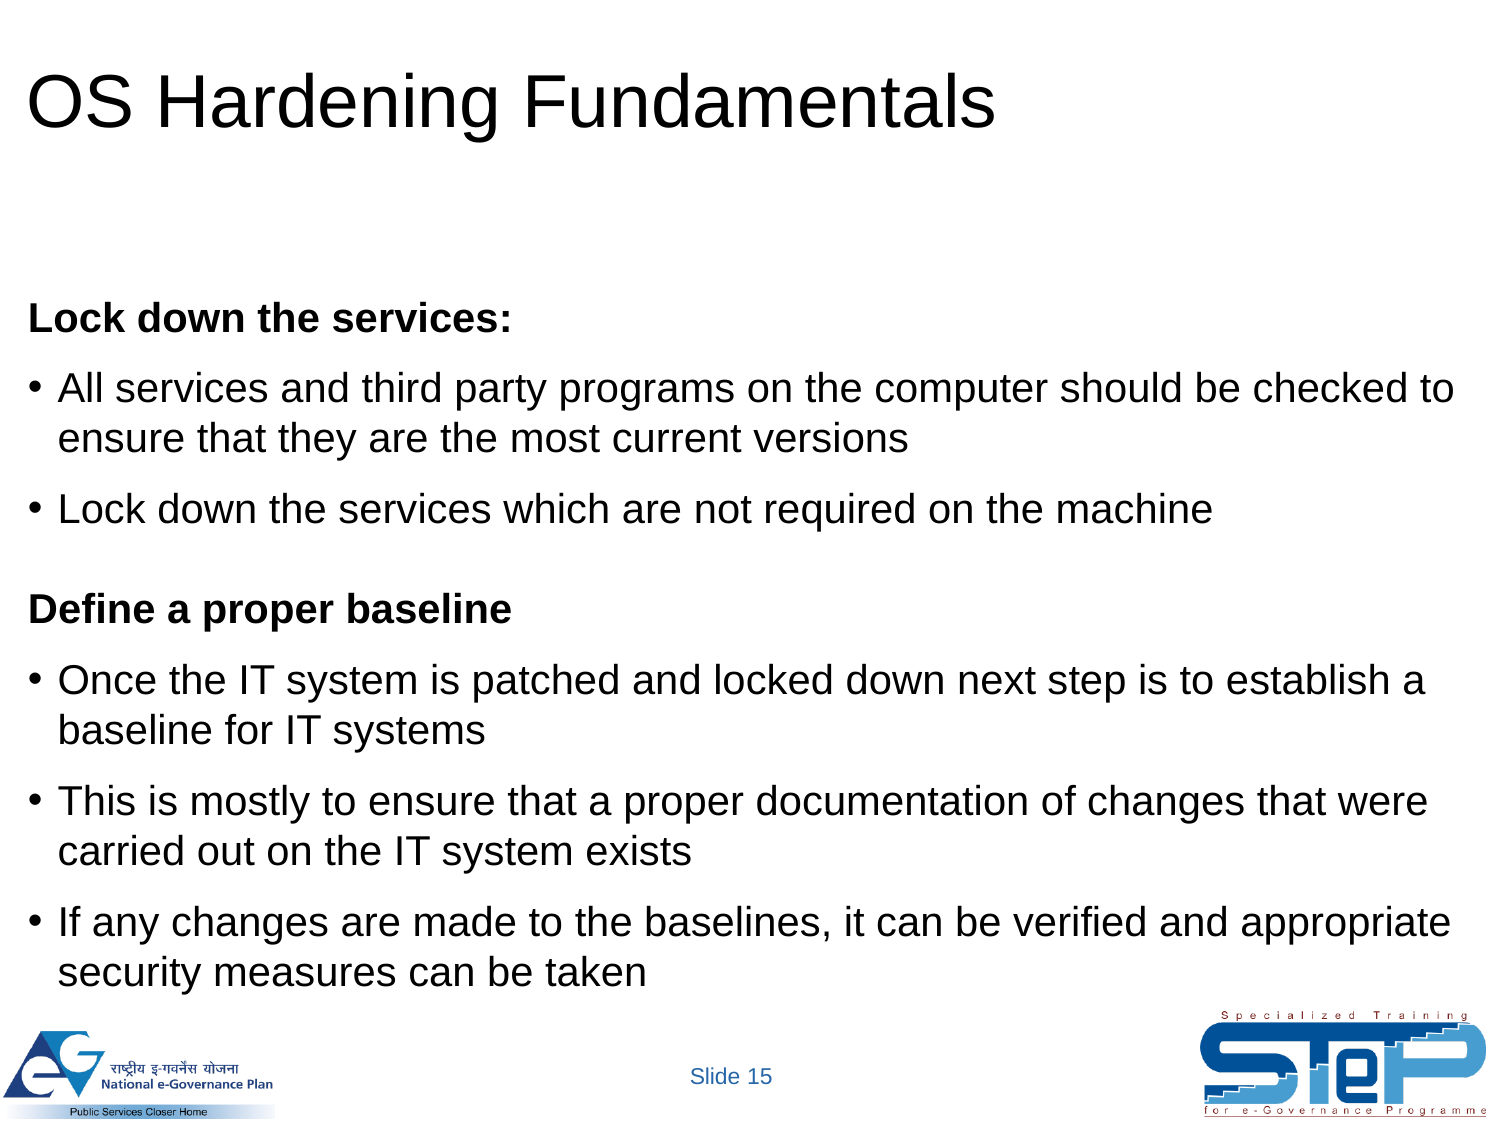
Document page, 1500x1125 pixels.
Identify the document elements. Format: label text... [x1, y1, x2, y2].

picture [2, 1031, 275, 1119]
text_box OS Hardening Fundamentals [26, 52, 1471, 188]
list Lock down the services: All services and third party programs on the computer should be checked to ensure that they are the most current versions Lock down the services which are not required on the machine Define a proper baseline Once the IT system is patched and locked down next step is to establish a baseline for IT systems This is mostly to ensure that a proper documentation of changes that were carried out on the IT system exists If any changes are made to the baselines, it can be verified and appropriate security measures can be taken [27, 290, 1476, 1002]
picture [1200, 1011, 1486, 1117]
